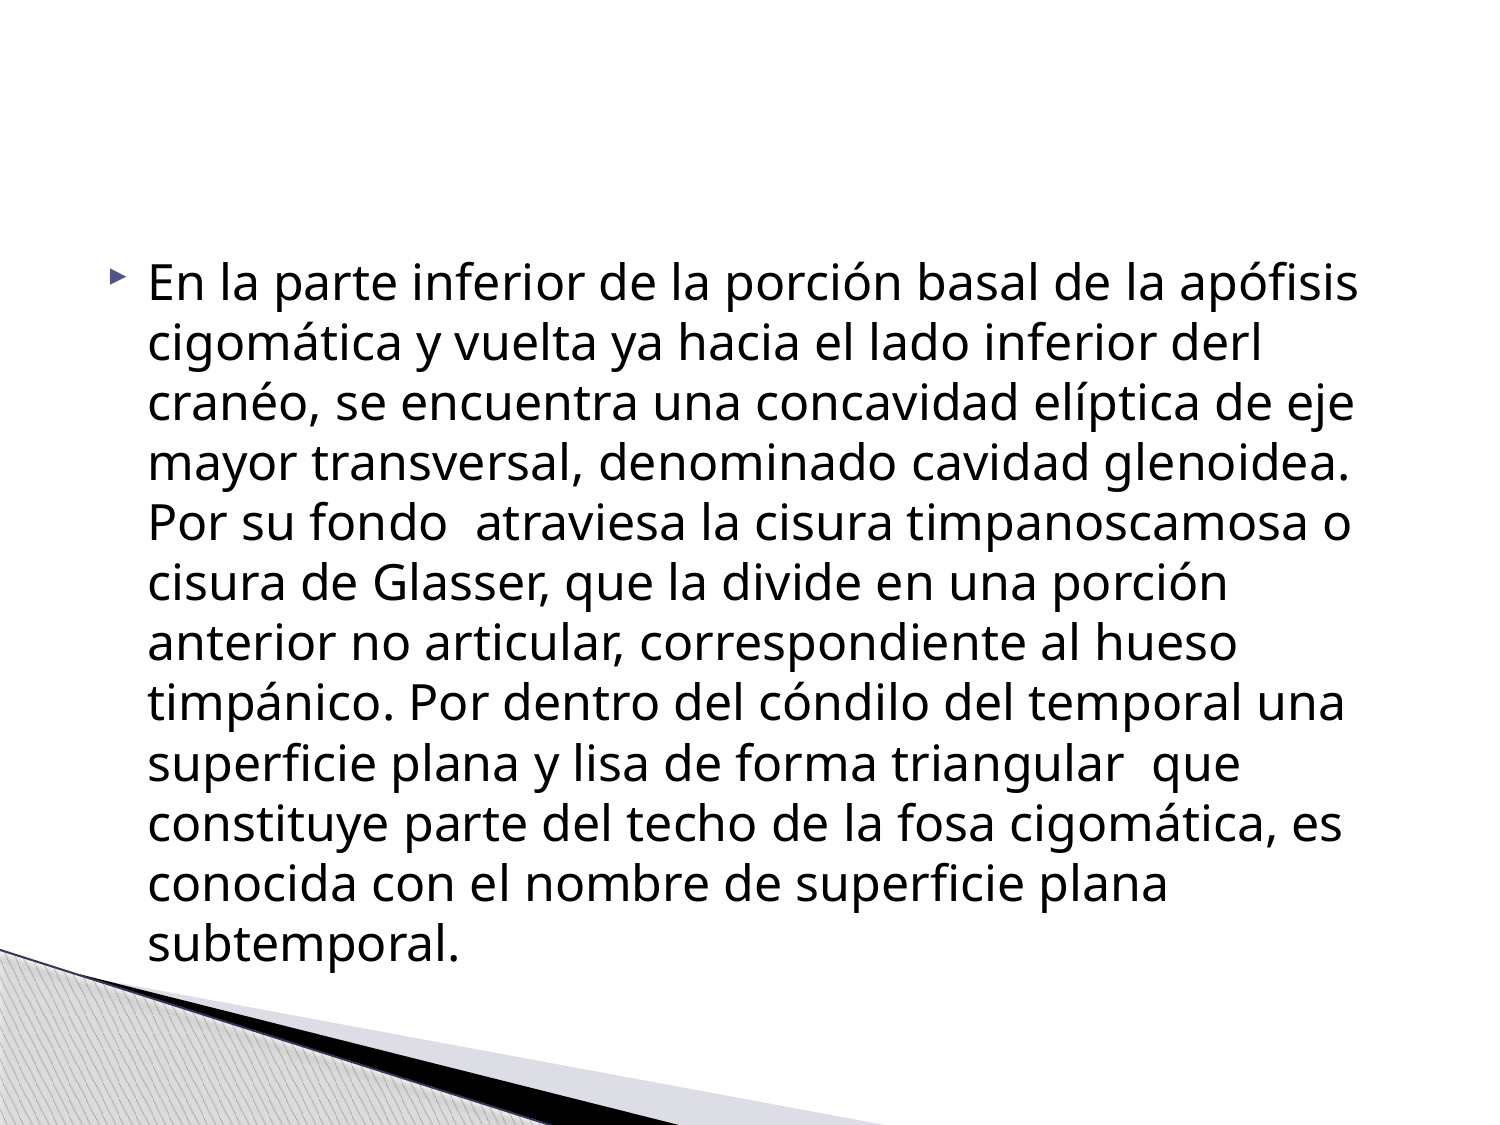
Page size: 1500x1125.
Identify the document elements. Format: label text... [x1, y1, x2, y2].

list En la parte inferior de la porción basal de la apófisis cigomática y vuelta ya hacia el lado inferior derl cranéo, se encuentra una concavidad elíptica de eje mayor transversal, denominado cavidad glenoidea. Por su fondo atraviesa la cisura timpanoscamosa o cisura de Glasser, que la divide en una porción anterior no articular, correspondiente al hueso timpánico. Por dentro del cóndilo del temporal una superficie plana y lisa de forma triangular que constituye parte del techo de la fosa cigomática, es conocida con el nombre de superficie plana subtemporal. [75, 243, 1425, 986]
